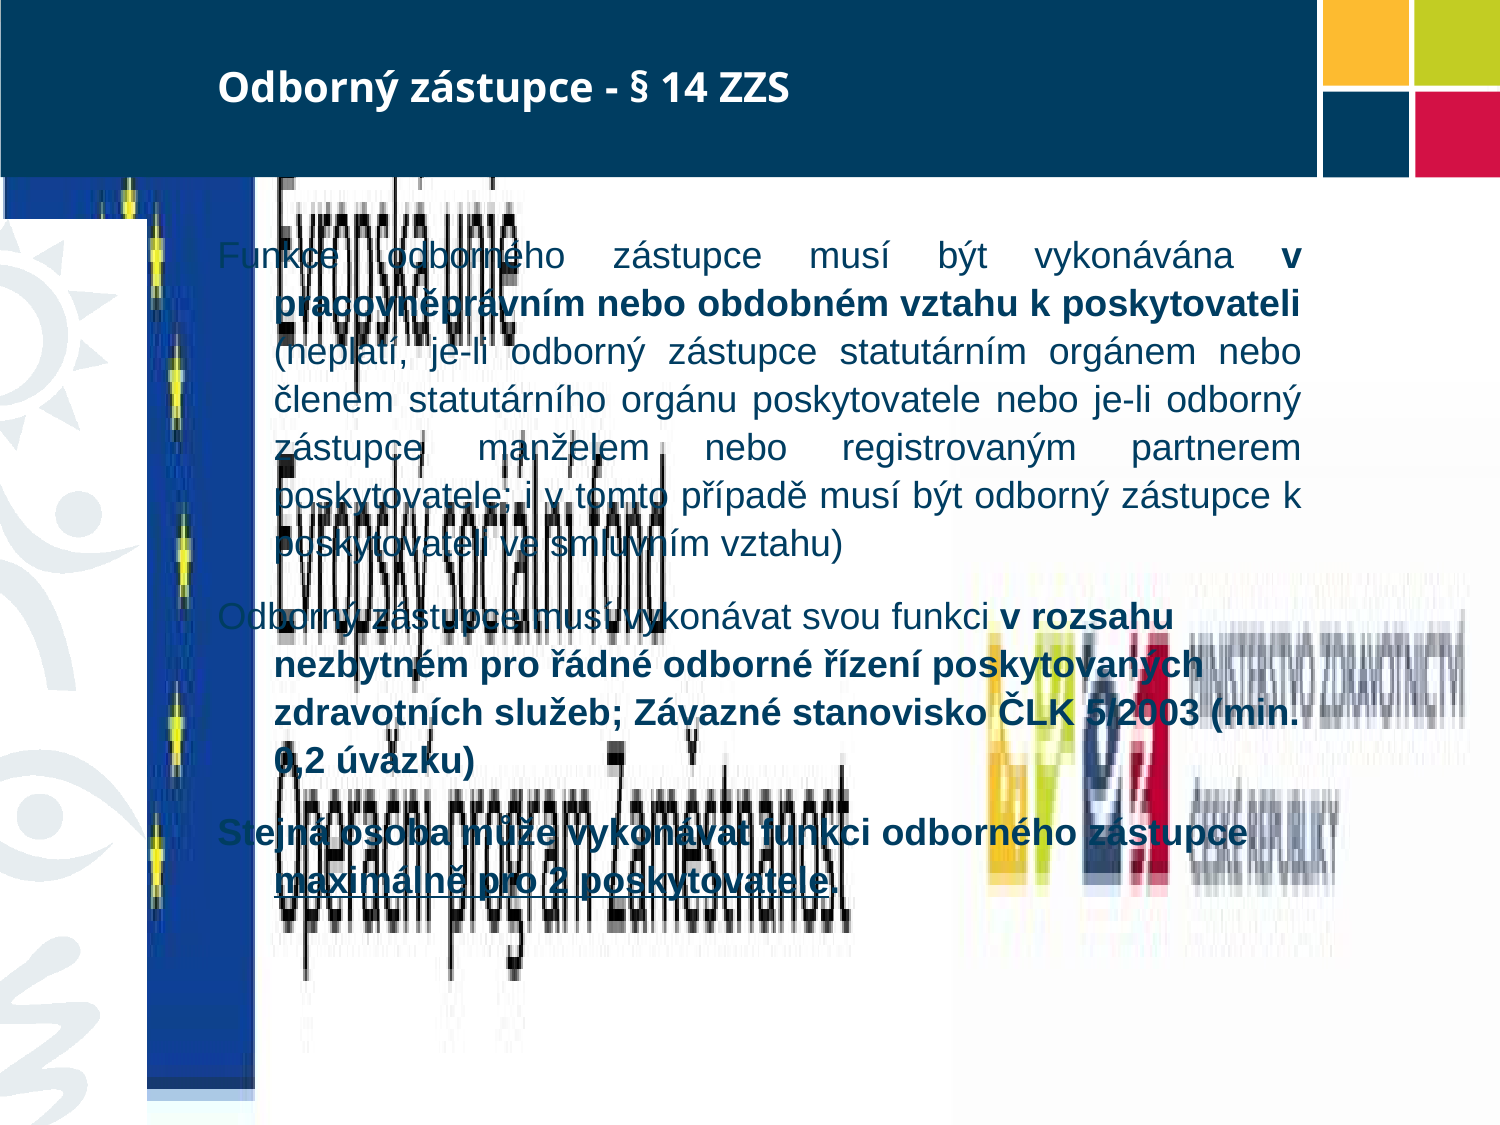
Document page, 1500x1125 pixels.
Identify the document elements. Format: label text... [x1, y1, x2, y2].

picture [0, 0, 1500, 1125]
title Odborný zástupce - § 14 ZZS [202, 0, 1317, 173]
list Funkce odborného zástupce musí být vykonávána v pracovněprávním nebo obdobném vztahu k poskytovateli (neplatí, je-li odborný zástupce statutárním orgánem nebo členem statutárního orgánu poskytovatele nebo je-li odborný zástupce manželem nebo registrovaným partnerem poskytovatele; i v tomto případě musí být odborný zástupce k poskytovateli ve smluvním vztahu) Odborný zástupce musí vykonávat svou funkci v rozsahu nezbytném pro řádné odborné řízení poskytovaných zdravotních služeb; Závazné stanovisko ČLK 5/2003 (min. 0,2 úvazku) Stejná osoba může vykonávat funkci odborného zástupce maximálně pro 2 poskytovatele. [202, 219, 1317, 929]
